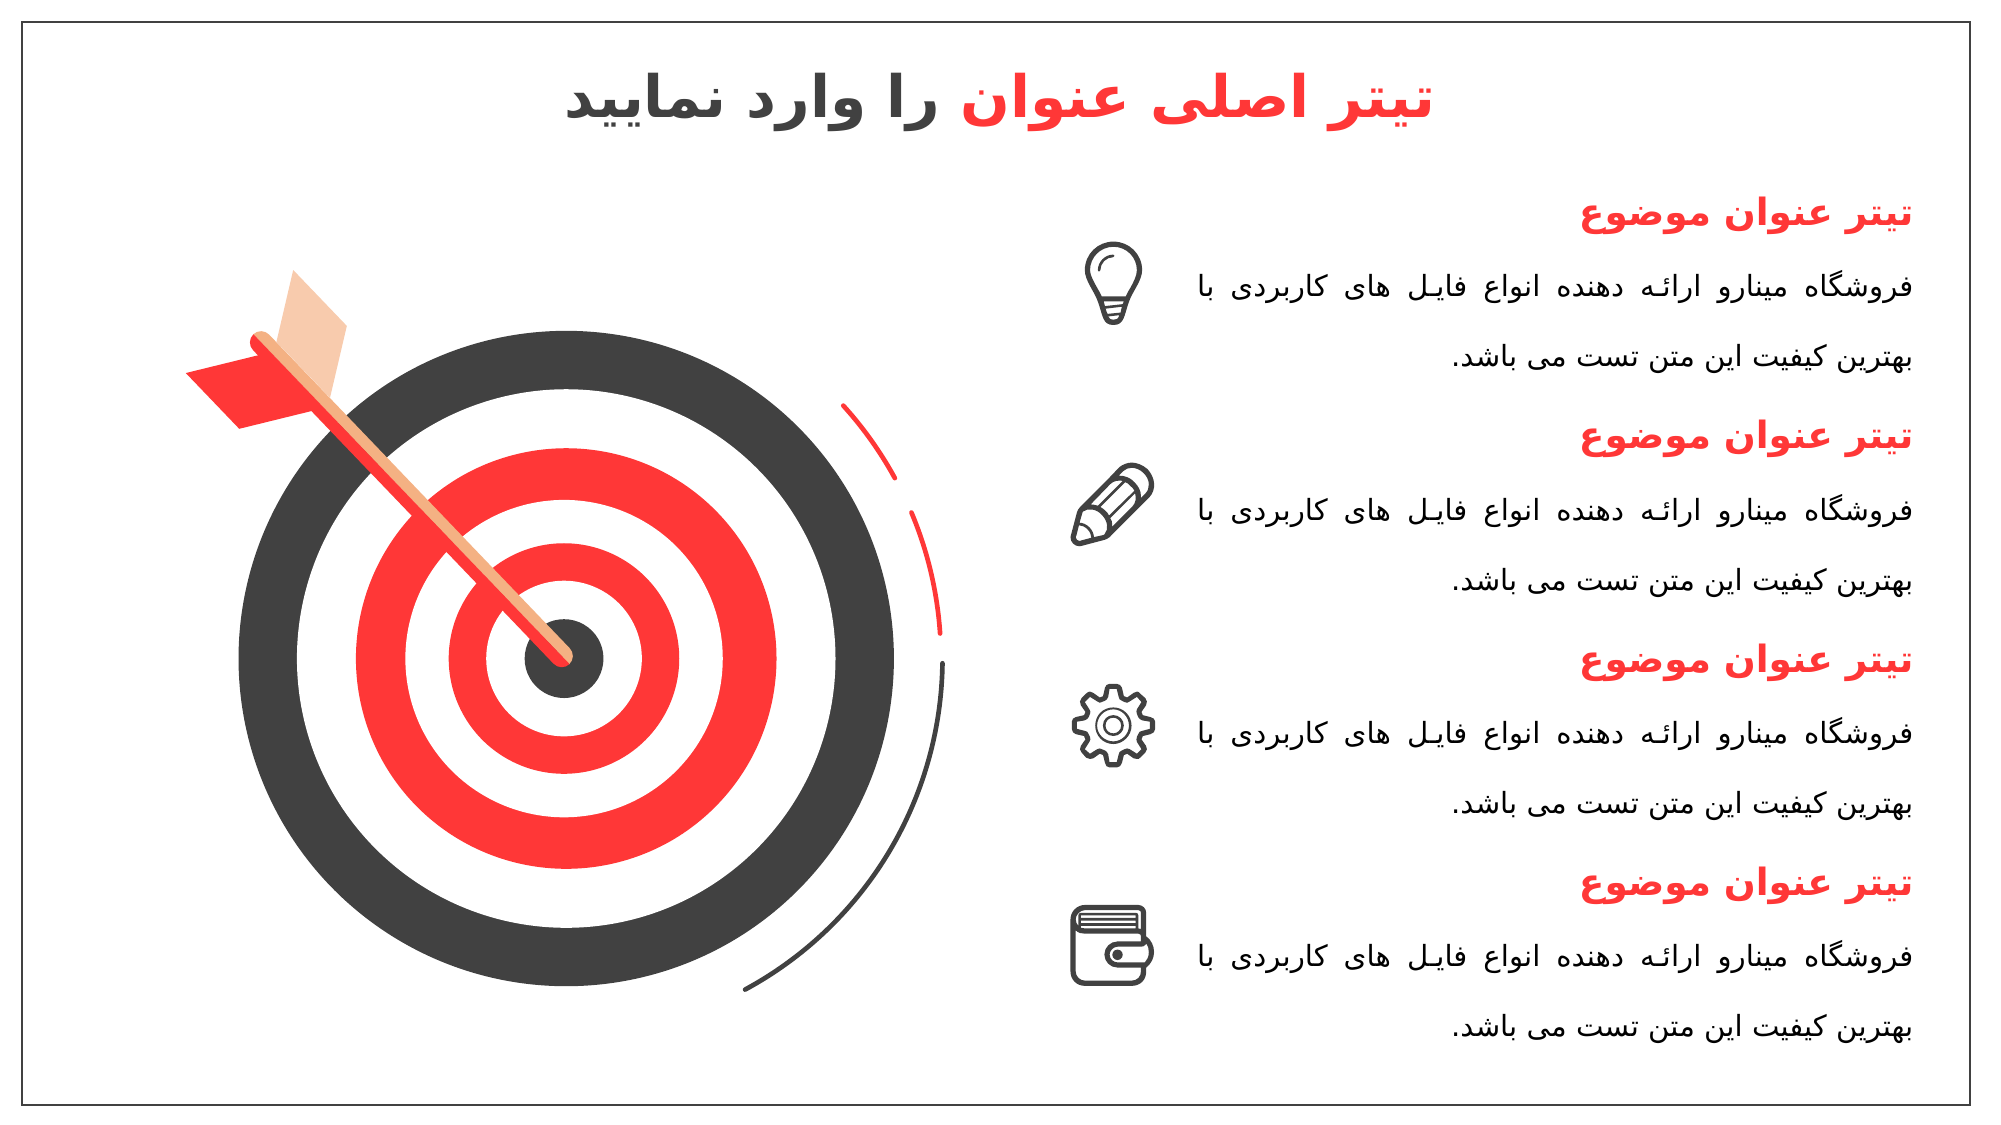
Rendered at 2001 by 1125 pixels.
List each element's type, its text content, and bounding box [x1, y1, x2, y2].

text_box تیتر عنوان موضوع فروشگاه مینارو ارائه دهنده انواع فایل های کاربردی با بهترین کیفیت این متن تست می باشد. [1175, 403, 1929, 604]
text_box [1084, 241, 1143, 325]
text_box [1071, 683, 1156, 768]
text_box [21, 137, 1971, 1106]
text_box [1070, 462, 1155, 547]
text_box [1070, 904, 1157, 986]
text_box تیتر اصلی عنوان را وارد نمایید [0, 16, 2000, 137]
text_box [188, 255, 943, 1035]
text_box تیتر عنوان موضوع فروشگاه مینارو ارائه دهنده انواع فایل های کاربردی با بهترین کیفیت این متن تست می باشد. [1175, 627, 1929, 827]
text_box تیتر عنوان موضوع فروشگاه مینارو ارائه دهنده انواع فایل های کاربردی با بهترین کیفیت این متن تست می باشد. [1175, 180, 1929, 380]
text_box تیتر عنوان موضوع فروشگاه مینارو ارائه دهنده انواع فایل های کاربردی با بهترین کیفیت این متن تست می باشد. [1175, 850, 1929, 1051]
